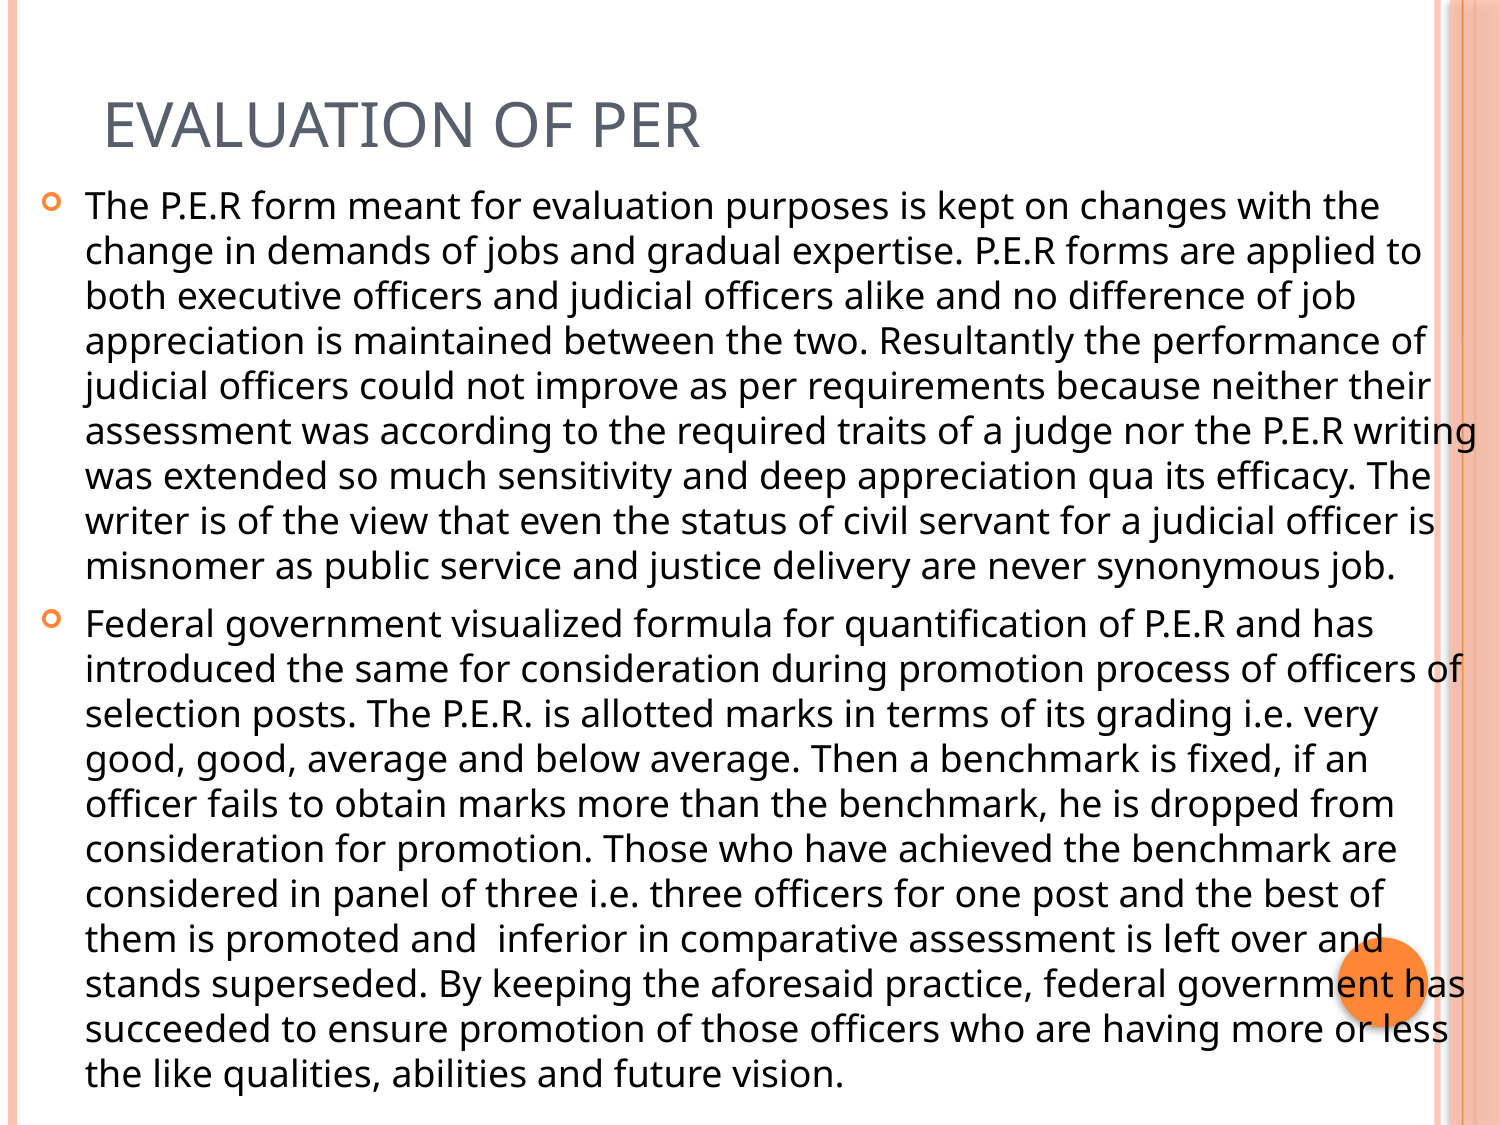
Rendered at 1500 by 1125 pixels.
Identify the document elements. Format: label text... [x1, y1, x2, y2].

list The P.E.R form meant for evaluation purposes is kept on changes with the change in demands of jobs and gradual expertise. P.E.R forms are applied to both executive officers and judicial officers alike and no difference of job appreciation is maintained between the two. Resultantly the performance of judicial officers could not improve as per requirements because neither their assessment was according to the required traits of a judge nor the P.E.R writing was extended so much sensitivity and deep appreciation qua its efficacy. The writer is of the view that even the status of civil servant for a judicial officer is misnomer as public service and justice delivery are never synonymous job. Federal government visualized formula for quantification of P.E.R and has introduced the same for consideration during promotion process of officers of selection posts. The P.E.R. is allotted marks in terms of its grading i.e. very good, good, average and below average. Then a benchmark is fixed, if an officer fails to obtain marks more than the benchmark, he is dropped from consideration for promotion. Those who have achieved the benchmark are considered in panel of three i.e. three officers for one post and the best of them is promoted and inferior in comparative assessment is left over and stands superseded. By keeping the aforesaid practice, federal government has succeeded to ensure promotion of those officers who are having more or less the like qualities, abilities and future vision. [24, 174, 1500, 1125]
title Evaluation of PER [87, 37, 1313, 168]
